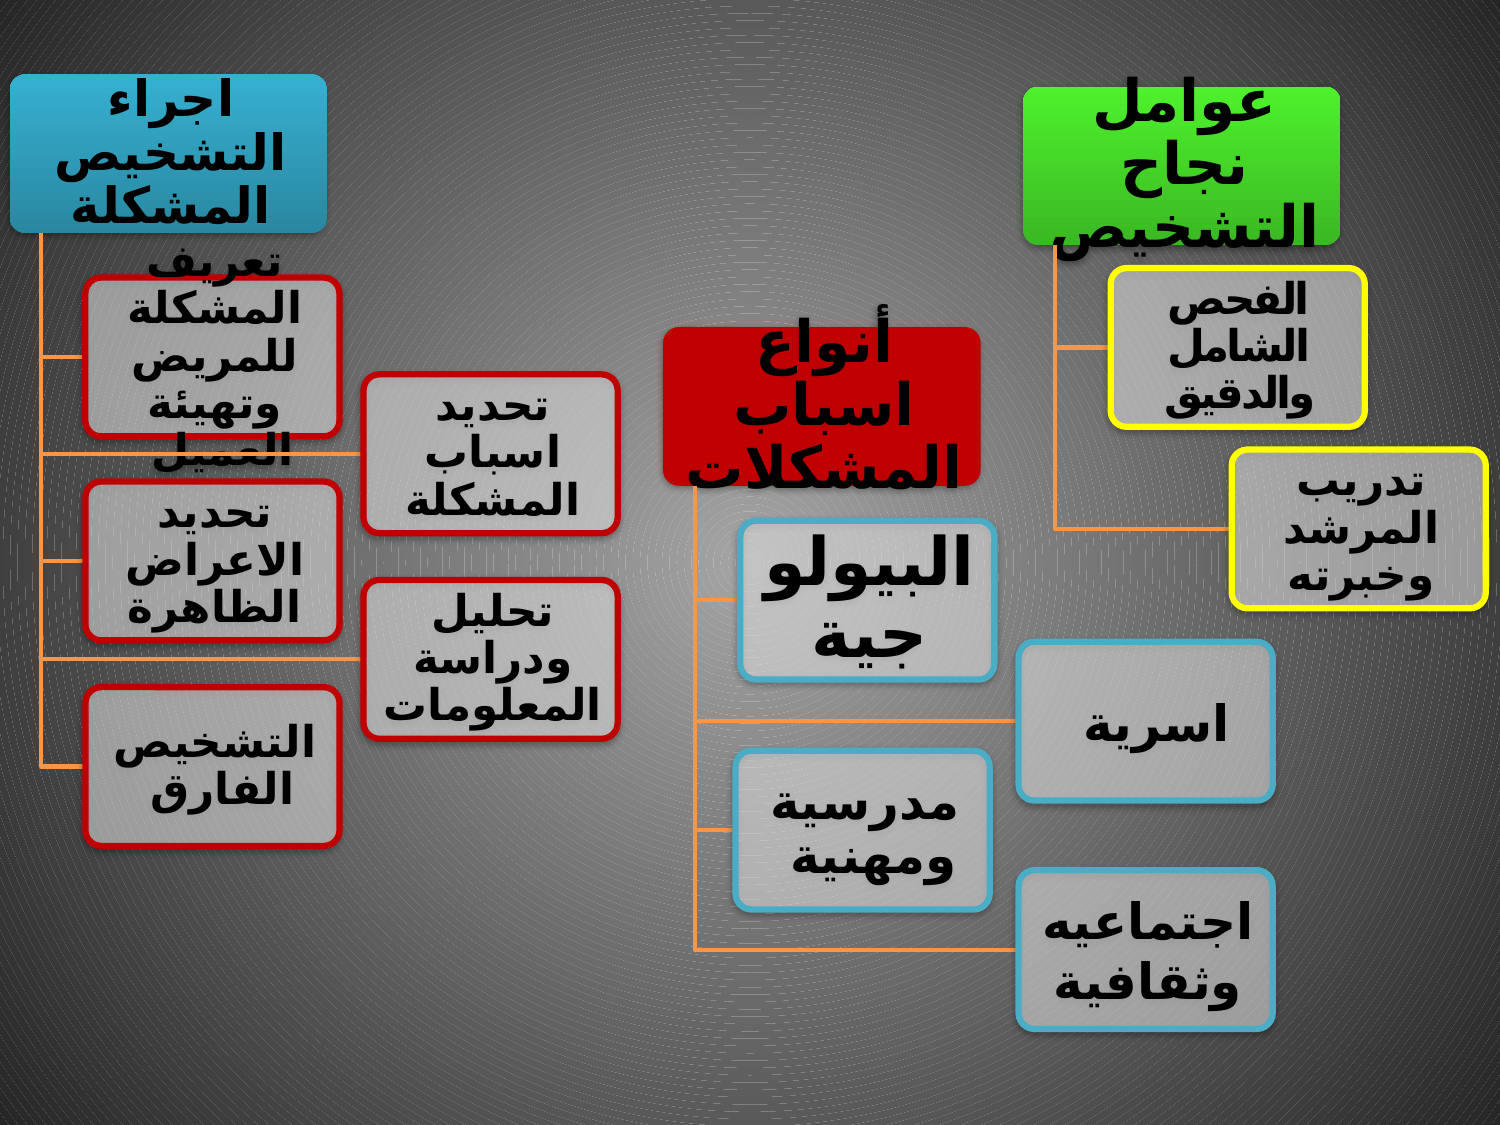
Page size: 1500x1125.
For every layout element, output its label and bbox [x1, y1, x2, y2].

text_box [0, 30, 1500, 1125]
